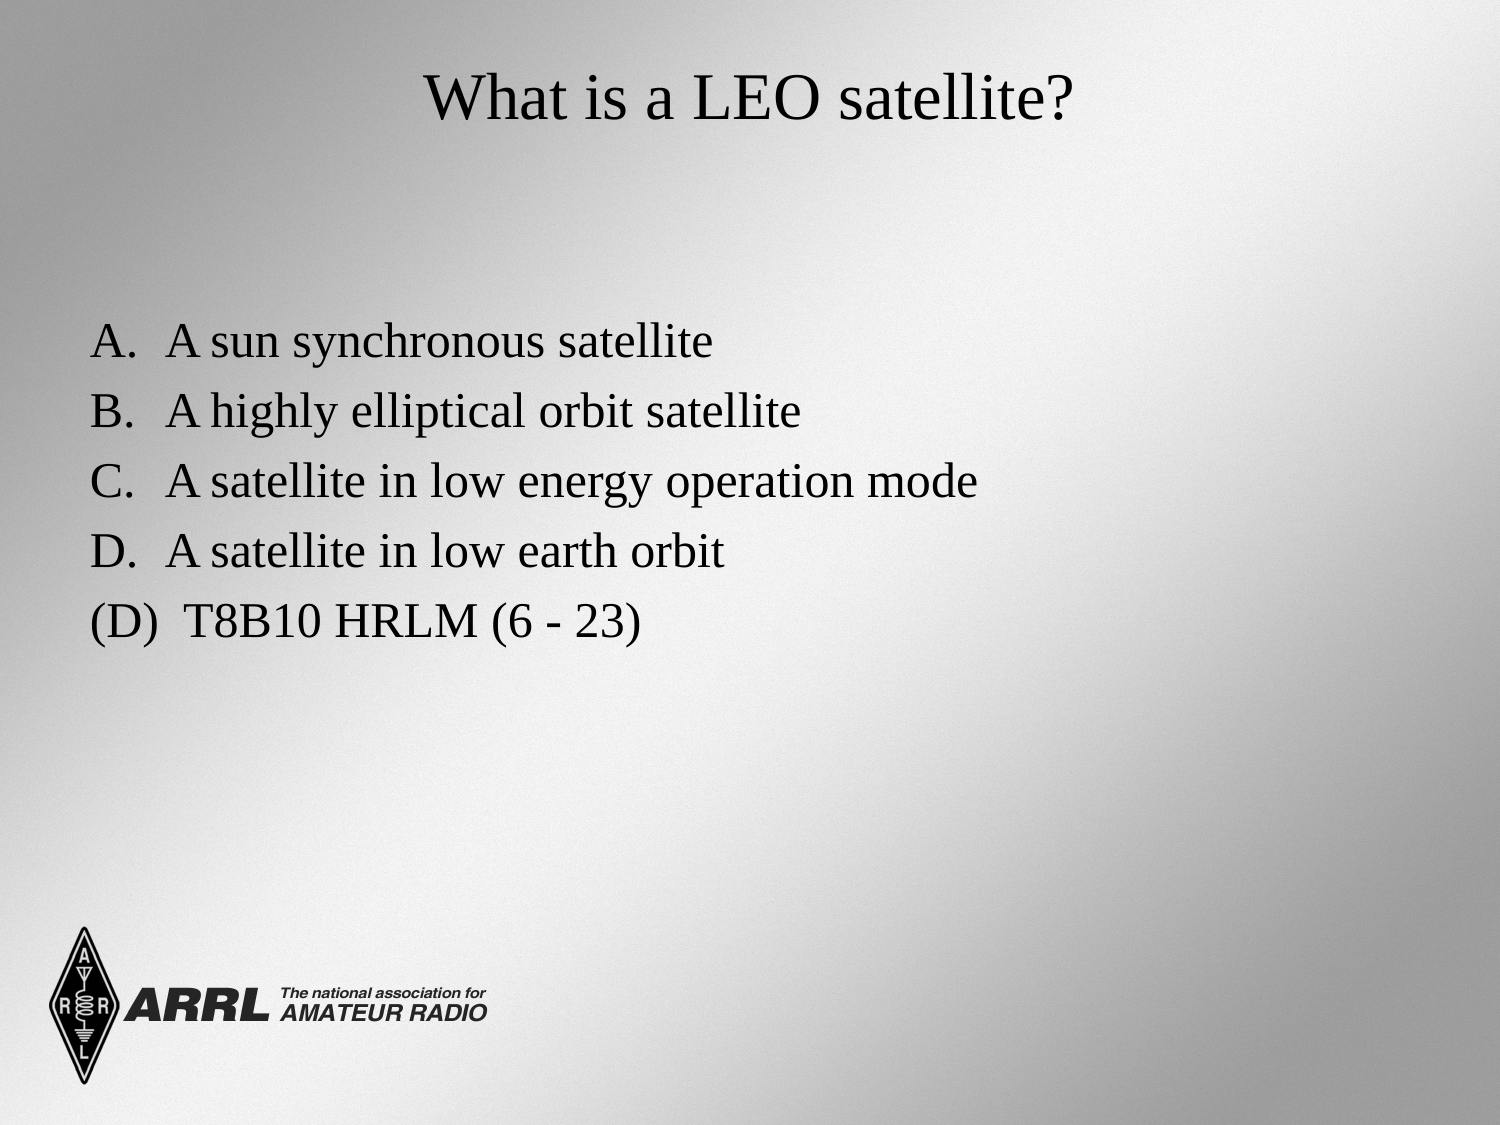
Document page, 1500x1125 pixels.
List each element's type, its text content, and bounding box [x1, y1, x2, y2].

list A sun synchronous satellite A highly elliptical orbit satellite A satellite in low energy operation mode A satellite in low earth orbit (D) T8B10 HRLM (6 - 23) [75, 299, 1425, 1005]
picture [0, 0, 1500, 1125]
title What is a LEO satellite? [75, 45, 1425, 233]
